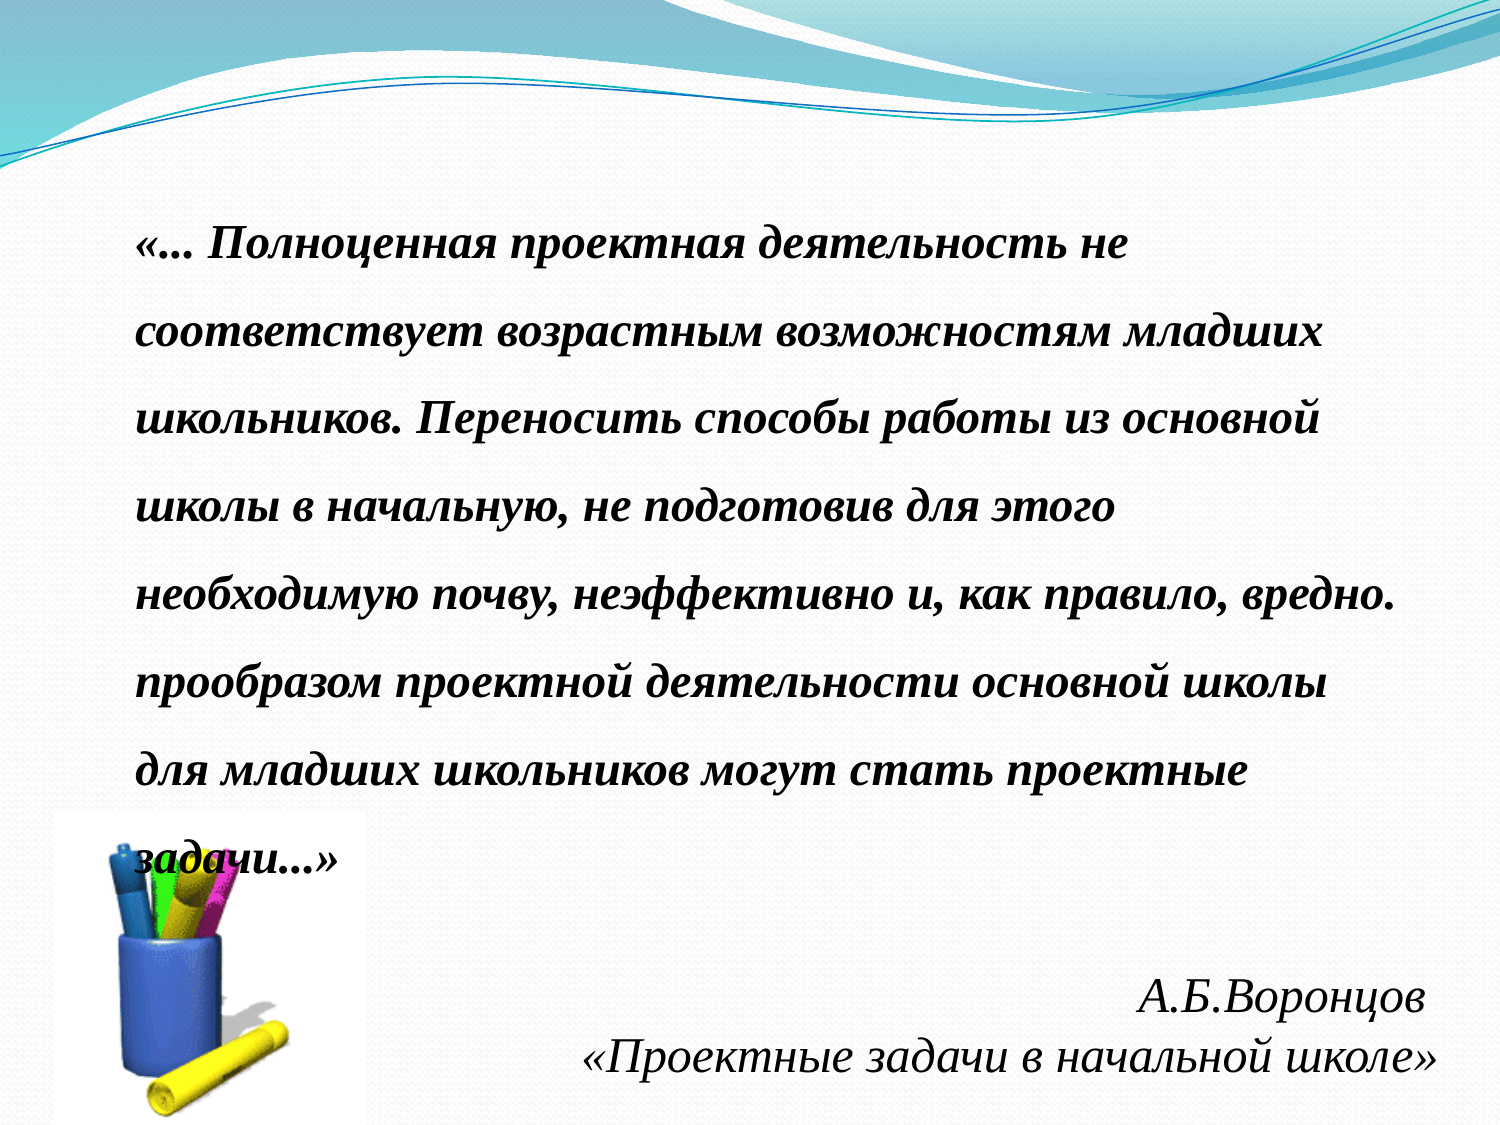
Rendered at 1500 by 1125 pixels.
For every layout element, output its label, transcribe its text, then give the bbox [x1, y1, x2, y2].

picture [52, 812, 366, 1125]
title А.Б.Воронцов «Проектные задачи в начальной школе» [372, 846, 1439, 1083]
list «... Полноценная проектная деятельность не соответствует возрастным возможностям младших школьников. Переносить способы работы из основной школы в начальную, не подготовив для этого необходимую почву, неэффективно и, как правило, вредно. прообразом проектной деятельности основной школы для младших школьников могут стать проектные задачи...» [76, 172, 1427, 893]
